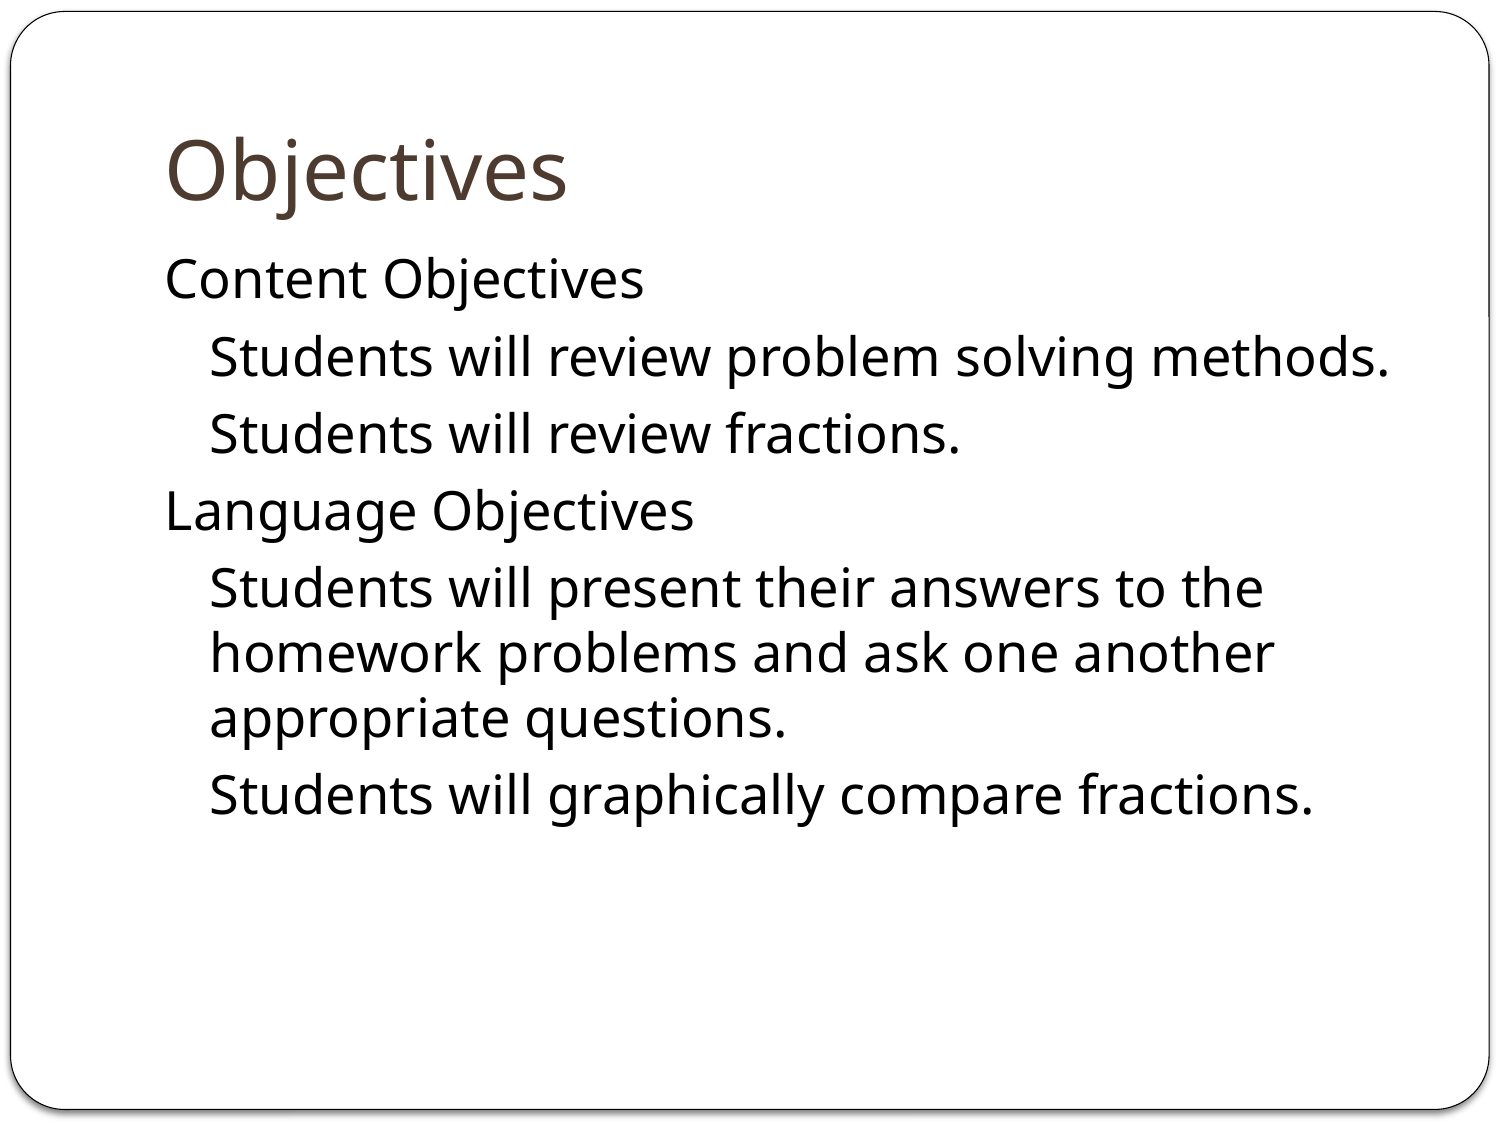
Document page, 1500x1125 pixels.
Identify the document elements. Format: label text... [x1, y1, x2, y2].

title Objectives [150, 45, 1425, 233]
list Content Objectives Students will review problem solving methods. Students will review fractions. Language Objectives Students will present their answers to the homework problems and ask one another appropriate questions. Students will graphically compare fractions. [150, 237, 1425, 988]
